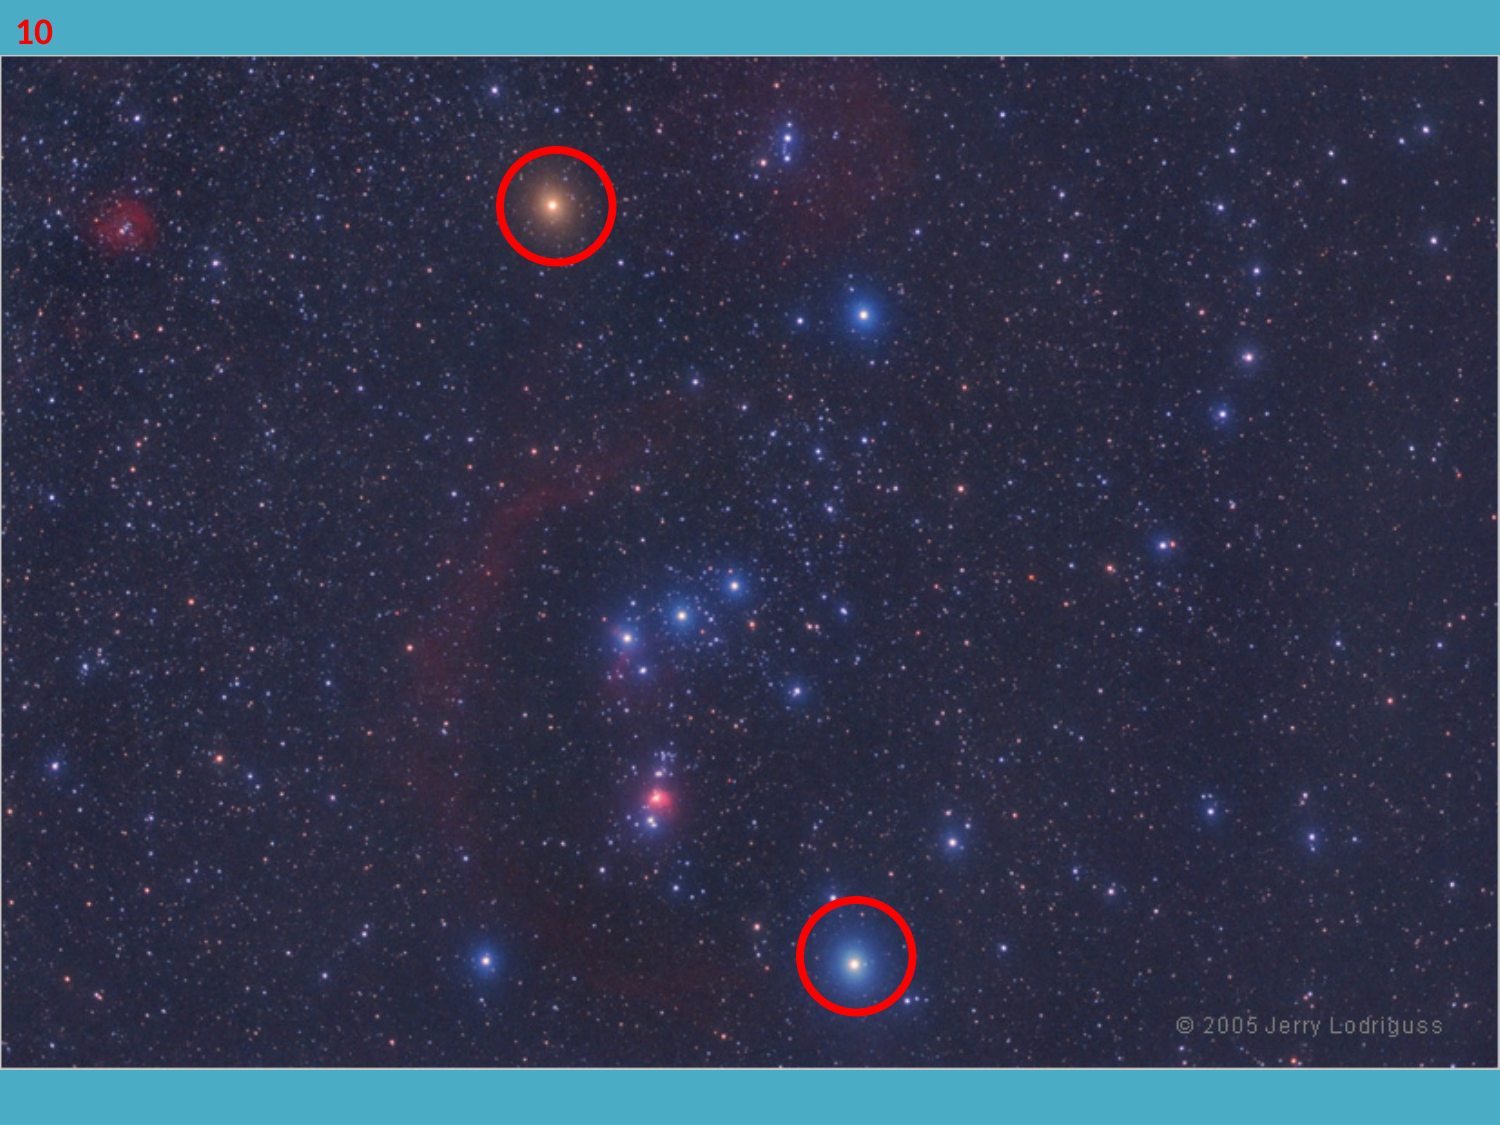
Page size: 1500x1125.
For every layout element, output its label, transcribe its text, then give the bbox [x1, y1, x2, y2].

picture [0, 55, 1500, 1070]
text_box 10 [0, 0, 69, 54]
